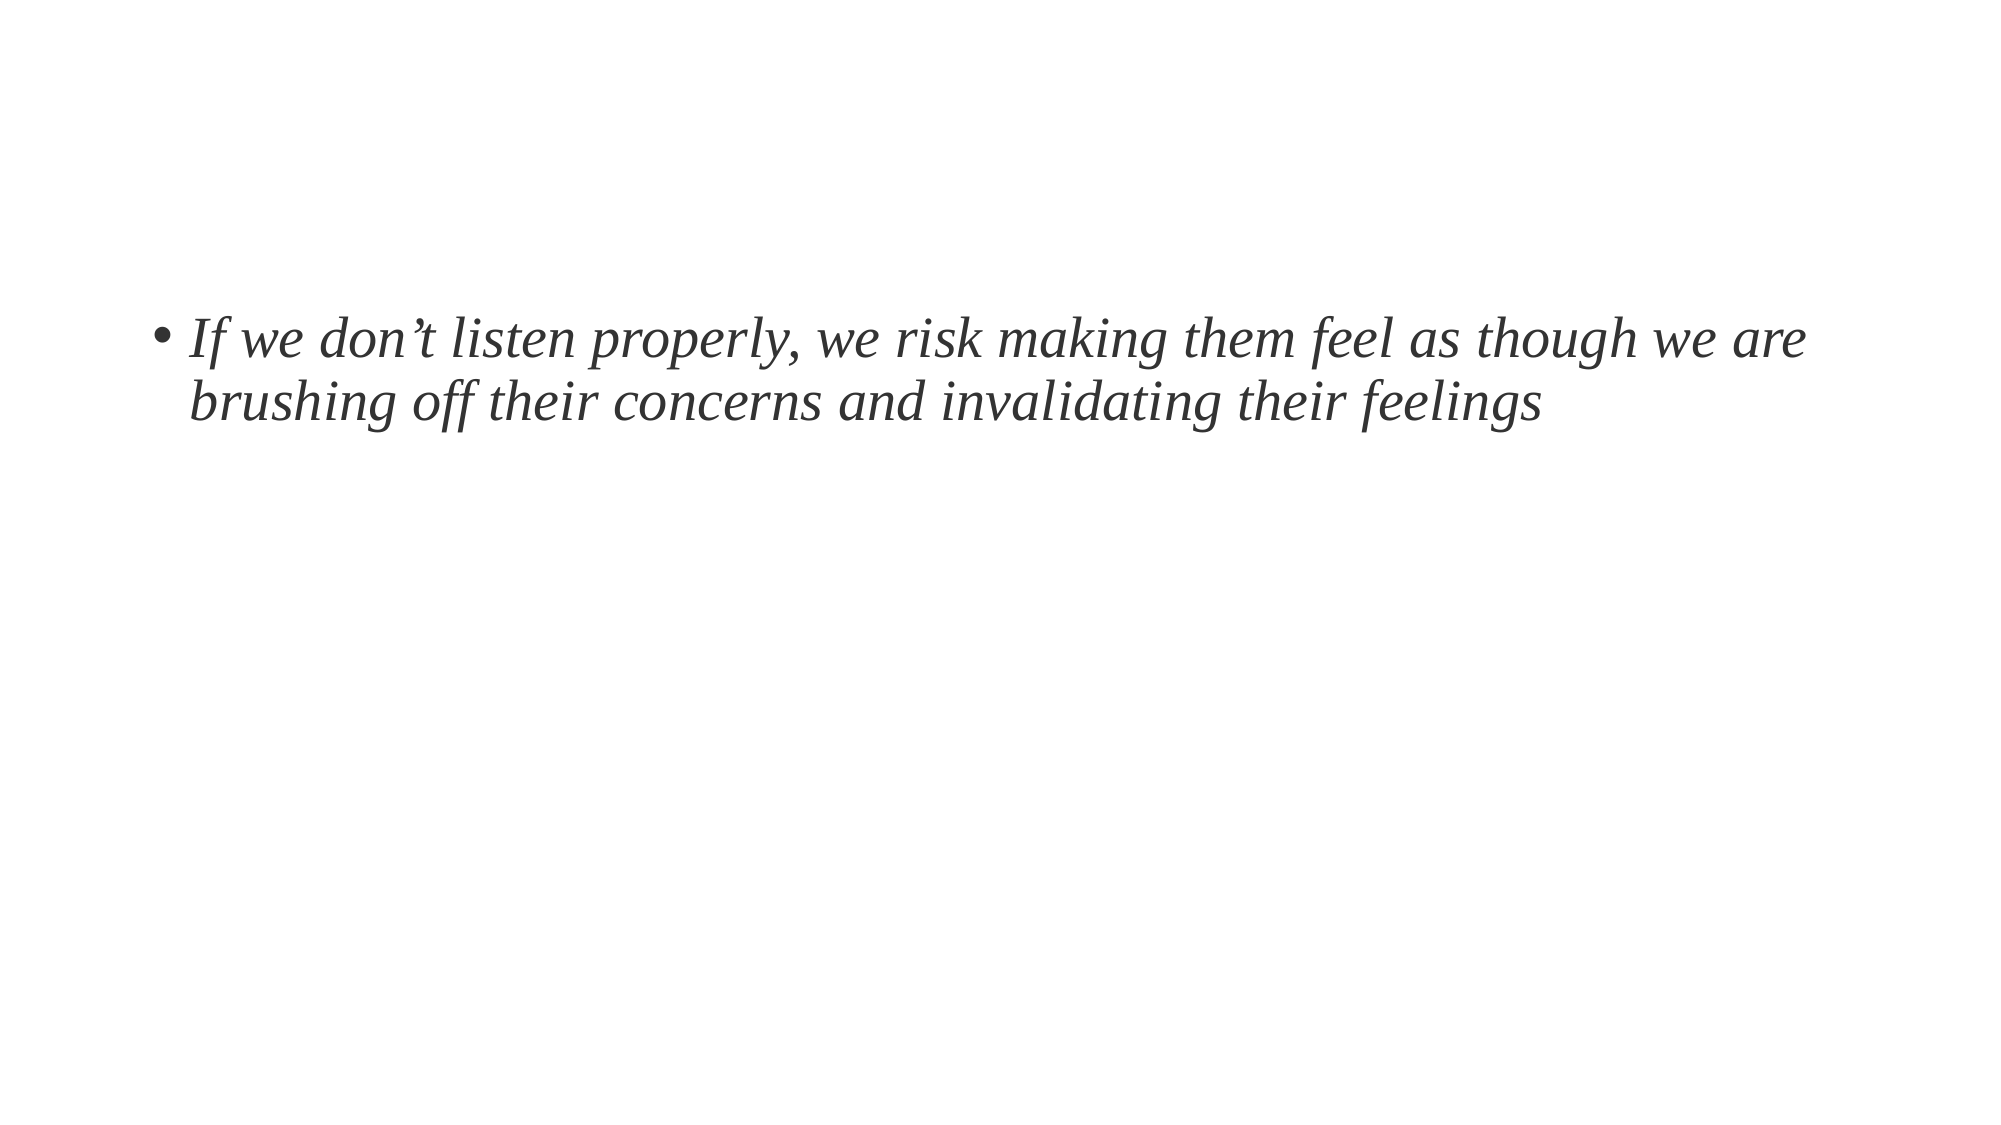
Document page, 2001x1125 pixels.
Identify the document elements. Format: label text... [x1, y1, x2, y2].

list If we don’t listen properly, we risk making them feel as though we are brushing off their concerns and invalidating their feelings [137, 299, 1863, 1014]
